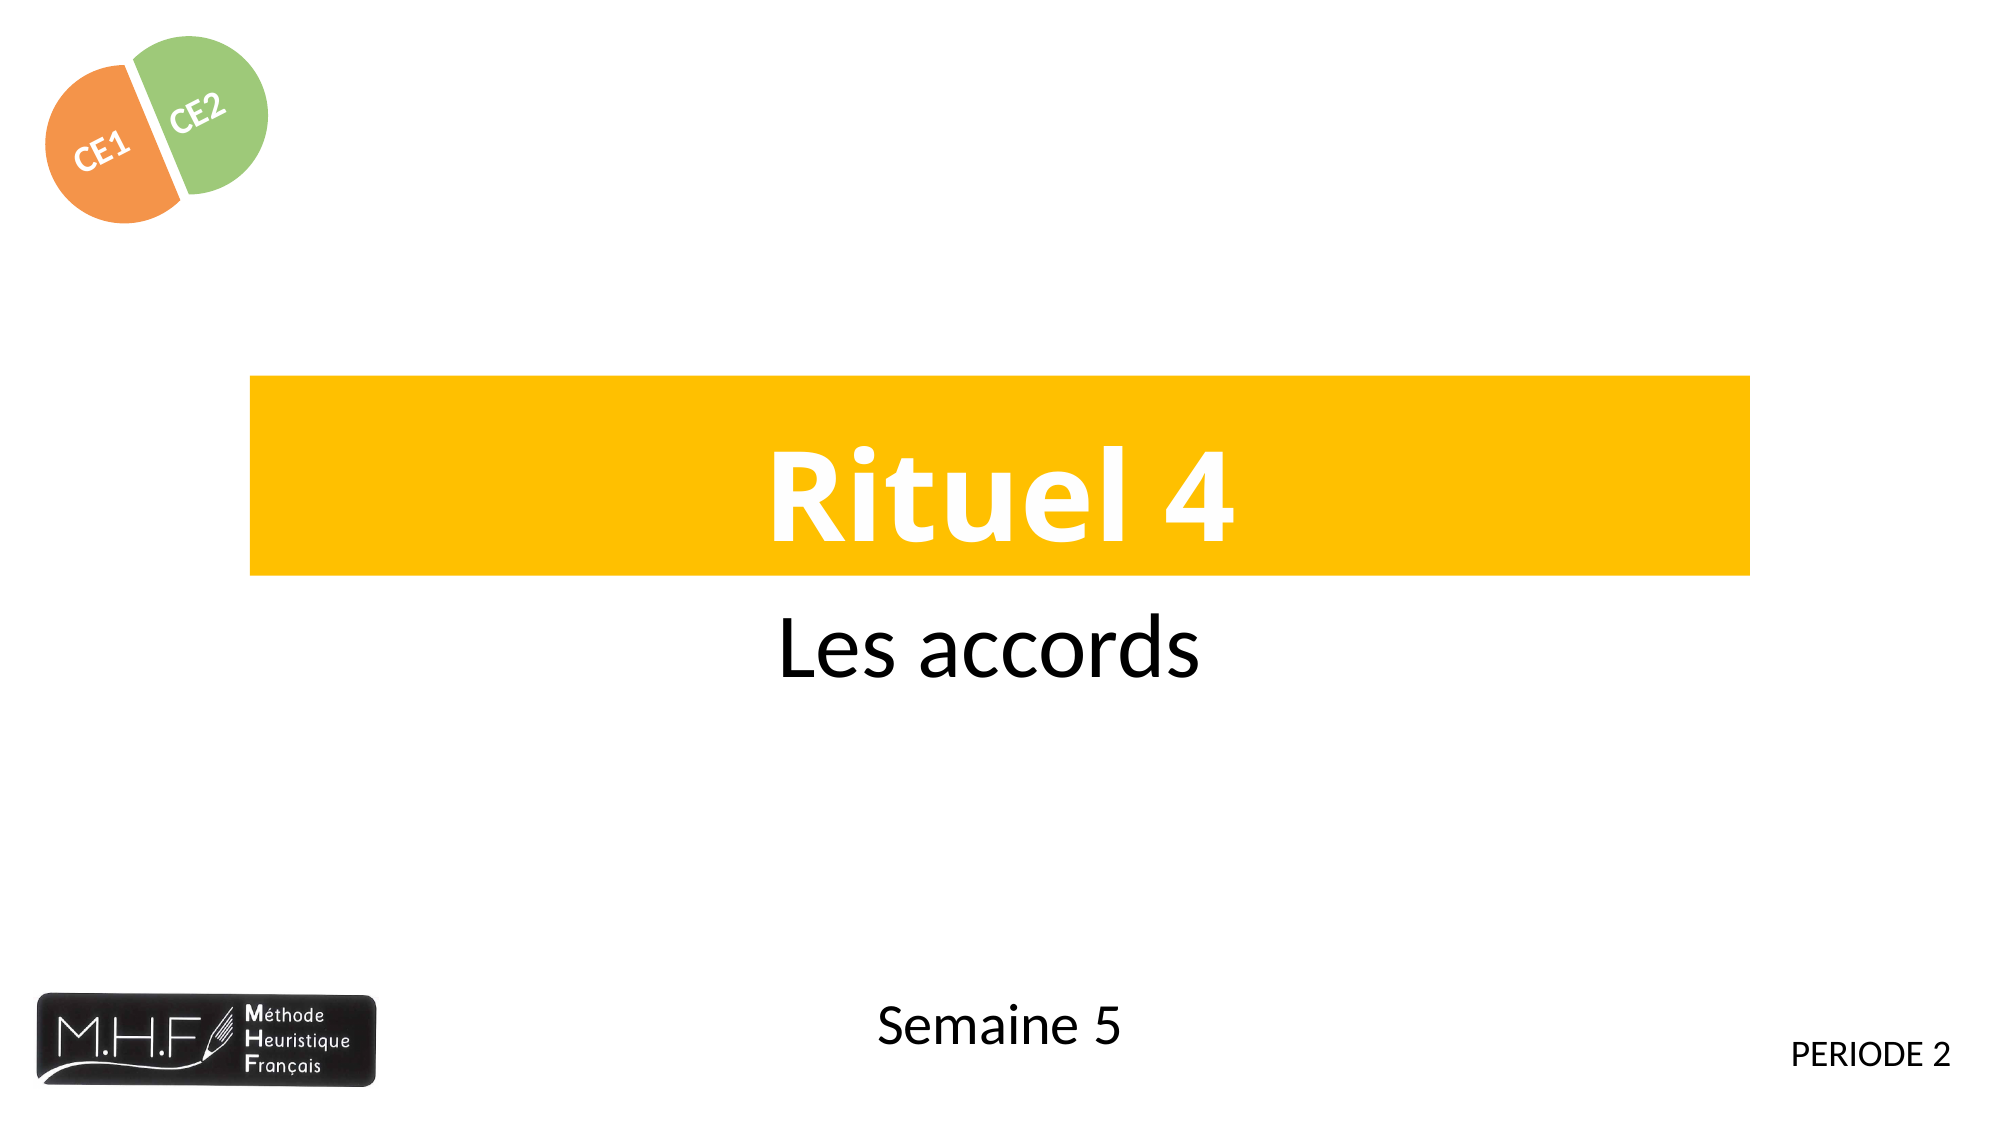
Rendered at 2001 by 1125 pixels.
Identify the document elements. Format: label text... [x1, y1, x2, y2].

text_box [45, 35, 269, 224]
title Rituel 4 [249, 375, 1750, 576]
text_box Semaine 5 [249, 987, 1750, 1118]
picture [33, 990, 379, 1089]
text_box PERIODE 2 [1750, 1021, 1967, 1082]
subtitle Les accords [249, 590, 1750, 863]
